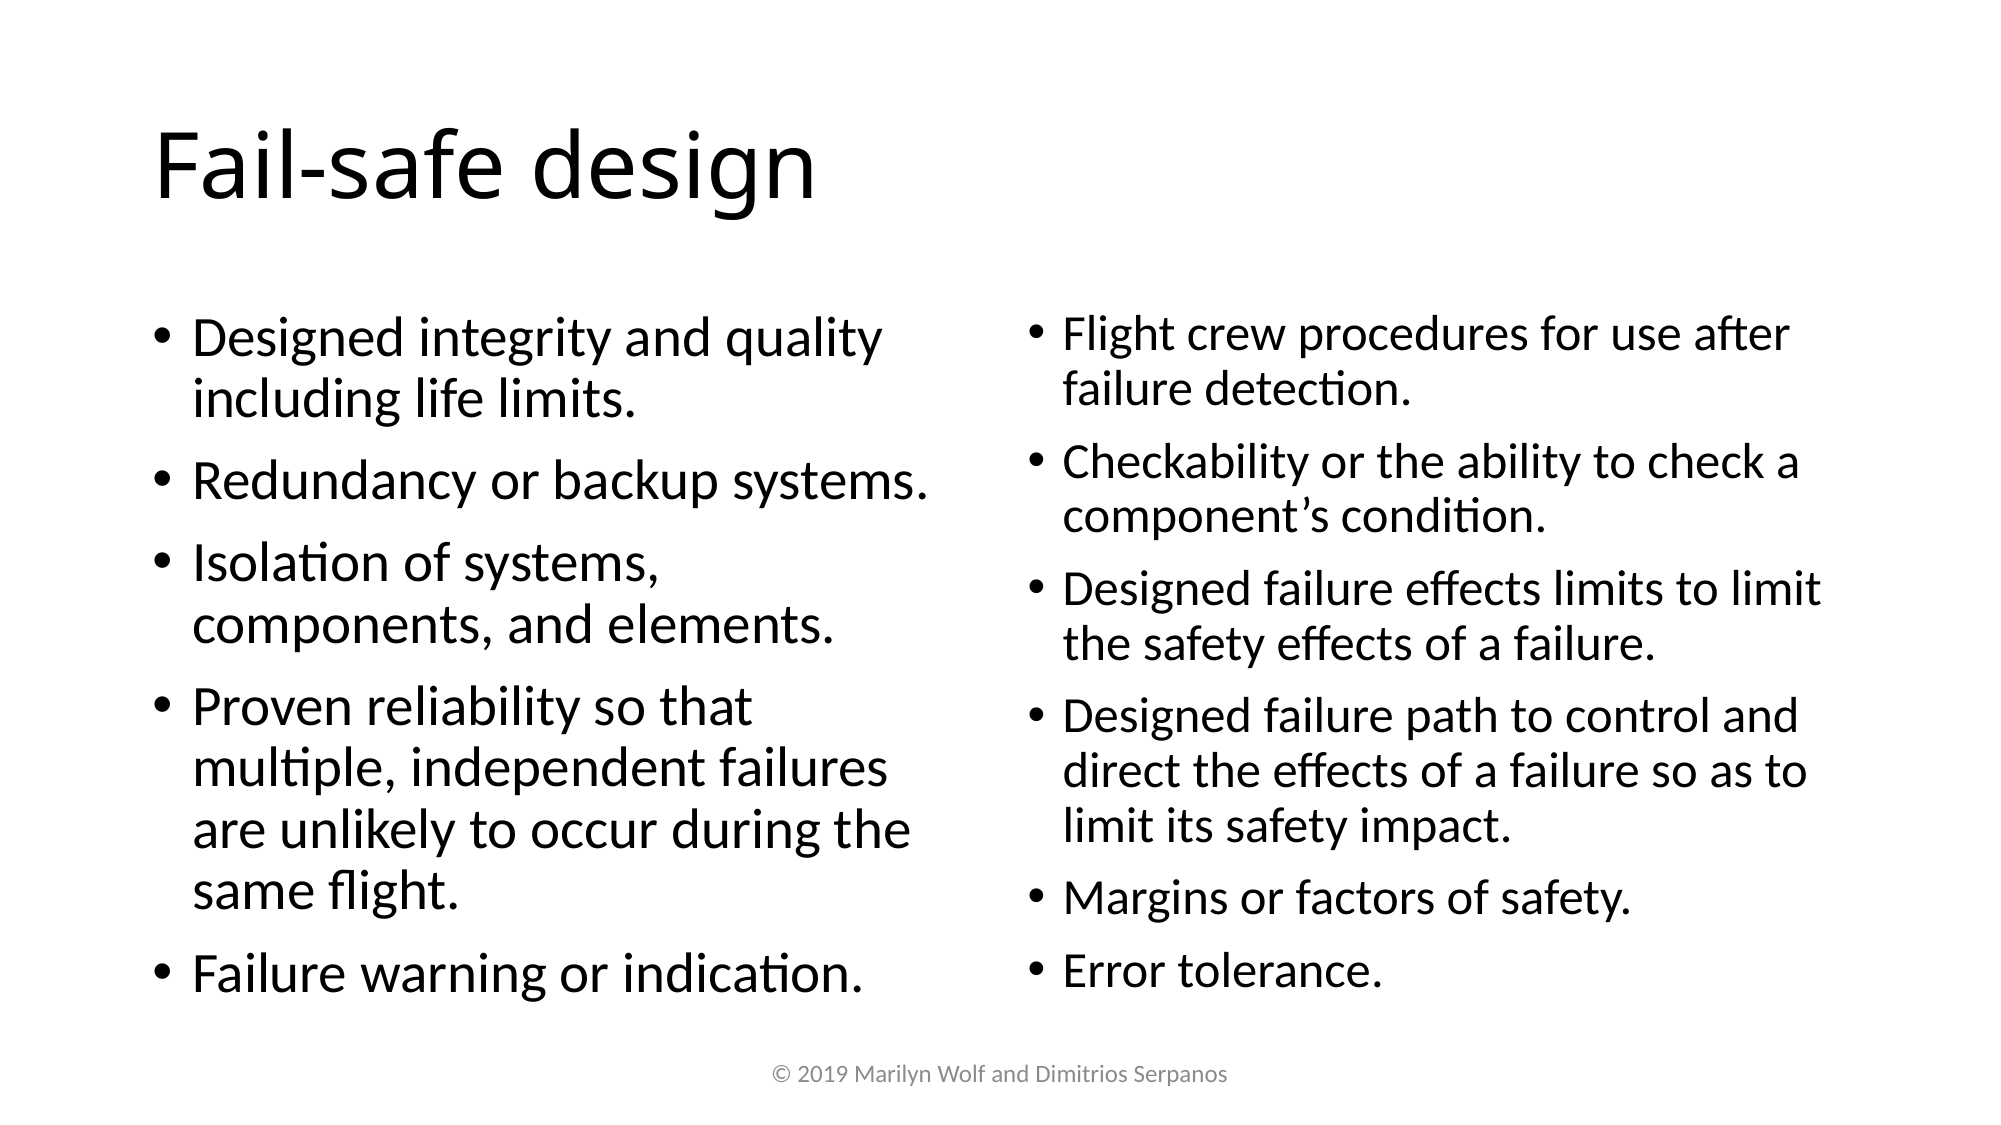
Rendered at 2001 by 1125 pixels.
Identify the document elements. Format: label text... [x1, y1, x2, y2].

footer © 2019 Marilyn Wolf and Dimitrios Serpanos [662, 1042, 1338, 1103]
list Flight crew procedures for use after failure detection. Checkability or the ability to check a component’s condition. Designed failure effects limits to limit the safety effects of a failure. Designed failure path to control and direct the effects of a failure so as to limit its safety impact. Margins or factors of safety. Error tolerance. [1012, 299, 1863, 1014]
title Fail-safe design [137, 59, 1863, 278]
list Designed integrity and quality including life limits. Redundancy or backup systems. Isolation of systems, components, and elements. Proven reliability so that multiple, independent failures are unlikely to occur during the same flight. Failure warning or indication. [137, 299, 988, 1014]
